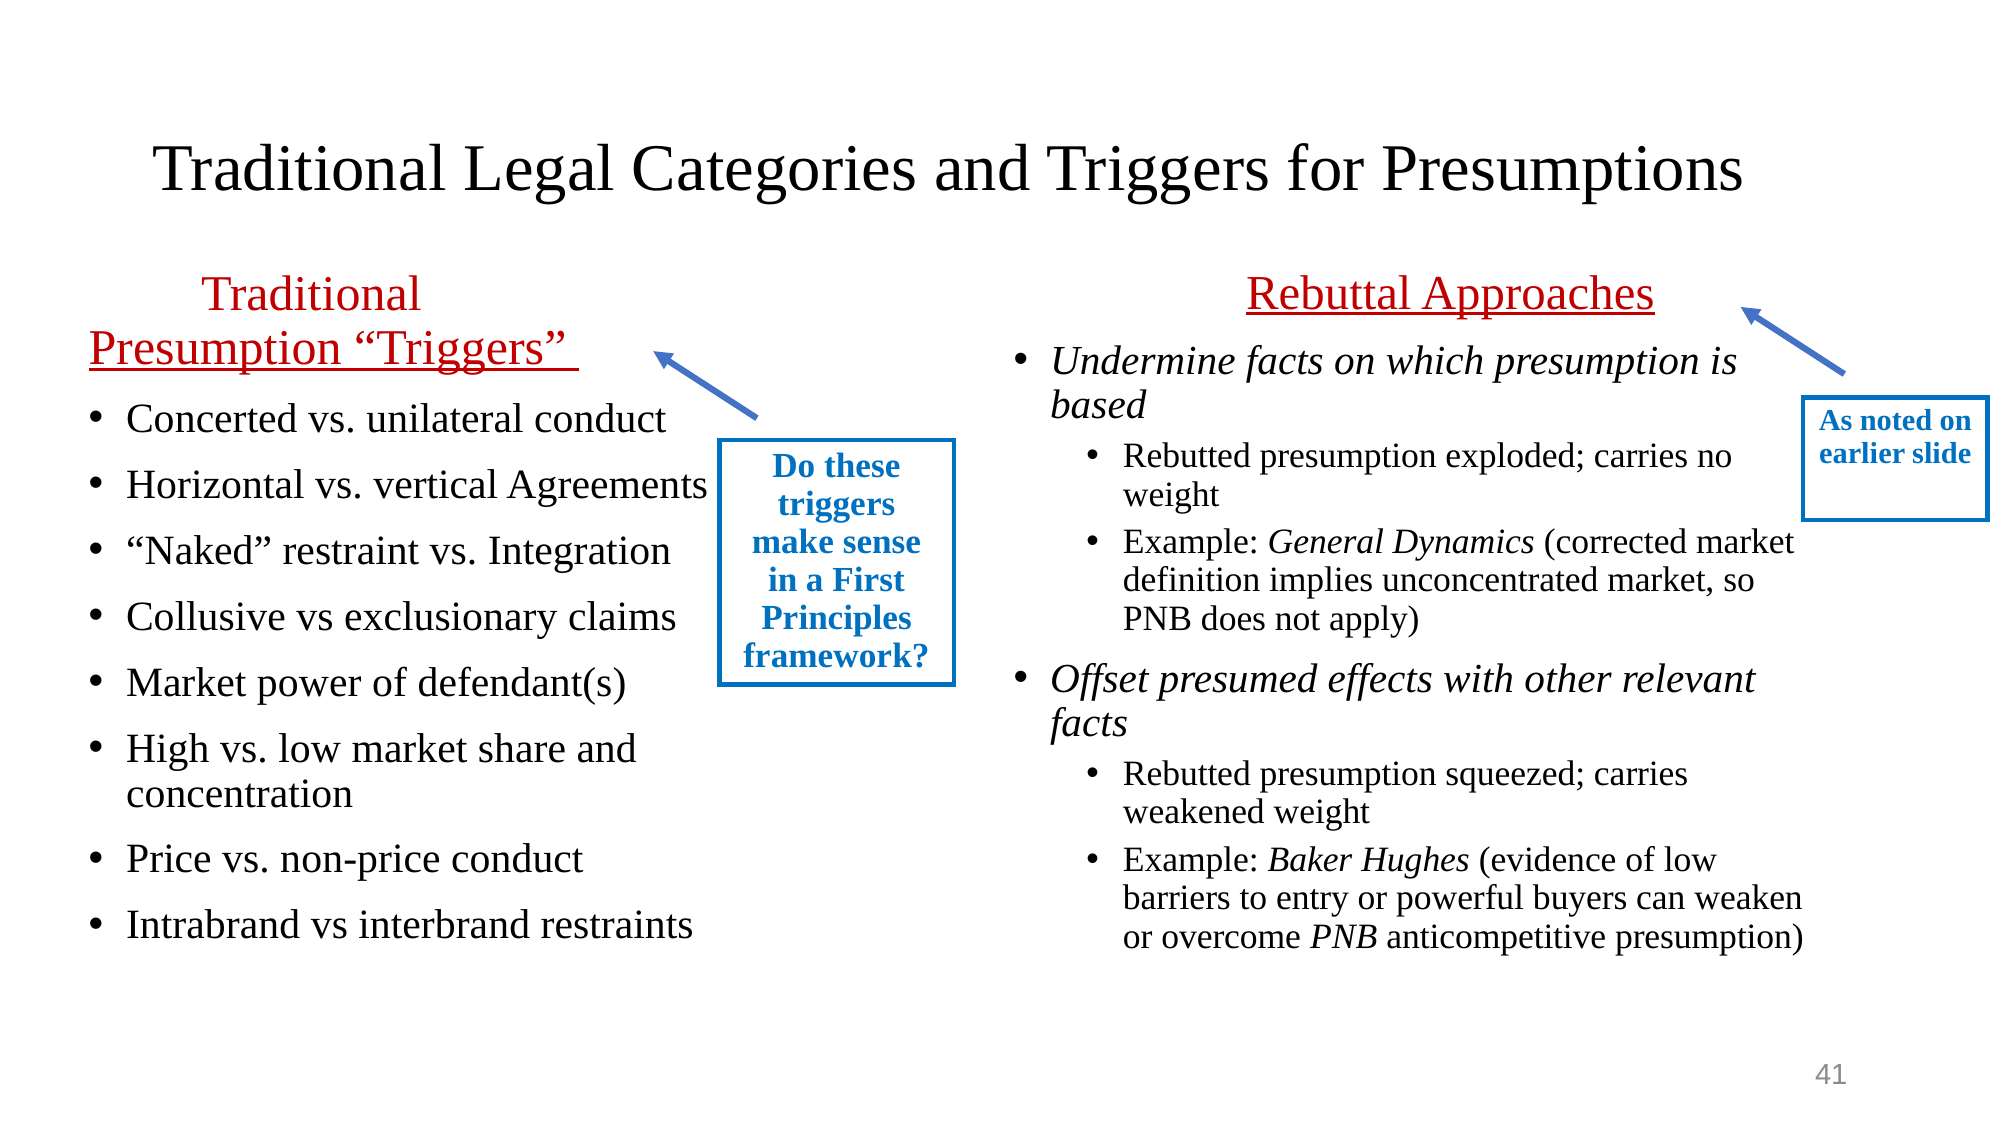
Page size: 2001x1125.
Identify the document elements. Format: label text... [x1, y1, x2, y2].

title Traditional Legal Categories and Triggers for Presumptions [137, 59, 1863, 278]
text_box As noted on earlier slide [1802, 397, 1988, 520]
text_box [653, 351, 757, 419]
text_box Rebuttal Approaches Undermine facts on which presumption is based Rebutted presumption exploded; carries no weight Example: General Dynamics (corrected market definition implies unconcentrated market, so PNB does not apply) Offset presumed effects with other relevant facts Rebutted presumption squeezed; carries weakened weight Example: Baker Hughes (evidence of low barriers to entry or powerful buyers can weaken or overcome PNB anticompetitive presumption) [998, 260, 1827, 997]
list Do these triggers make sense in a First Principles framework? [719, 440, 954, 685]
list Traditional Presumption “Triggers” Concerted vs. unilateral conduct Horizontal vs. vertical Agreements “Naked” restraint vs. Integration Collusive vs exclusionary claims Market power of defendant(s) High vs. low market share and concentration Price vs. non-price conduct Intrabrand vs interbrand restraints [73, 260, 737, 1073]
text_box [1740, 306, 1845, 375]
slide_number 41 [1412, 1042, 1863, 1103]
